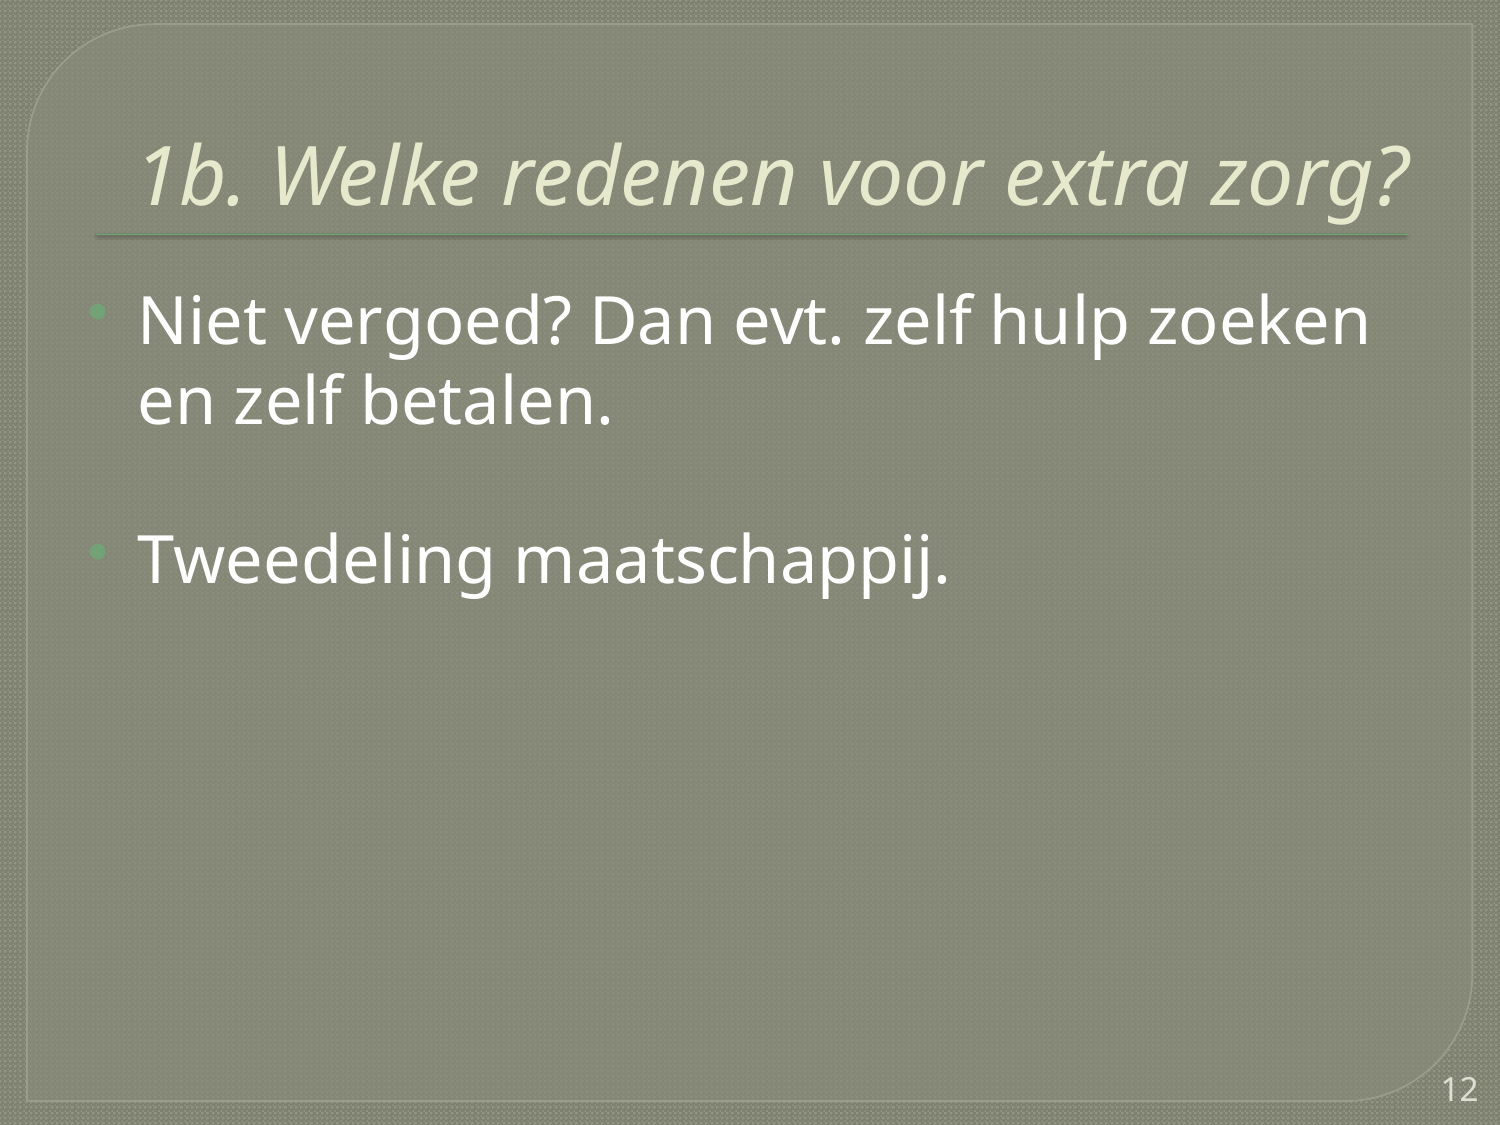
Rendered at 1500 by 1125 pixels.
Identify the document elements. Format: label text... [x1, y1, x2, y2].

title 1b. Welke redenen voor extra zorg? [75, 41, 1425, 230]
list Niet vergoed? Dan evt. zelf hulp zoeken en zelf betalen. Tweedeling maatschappij. [75, 270, 1425, 1013]
slide_number 12 [1417, 1068, 1494, 1114]
